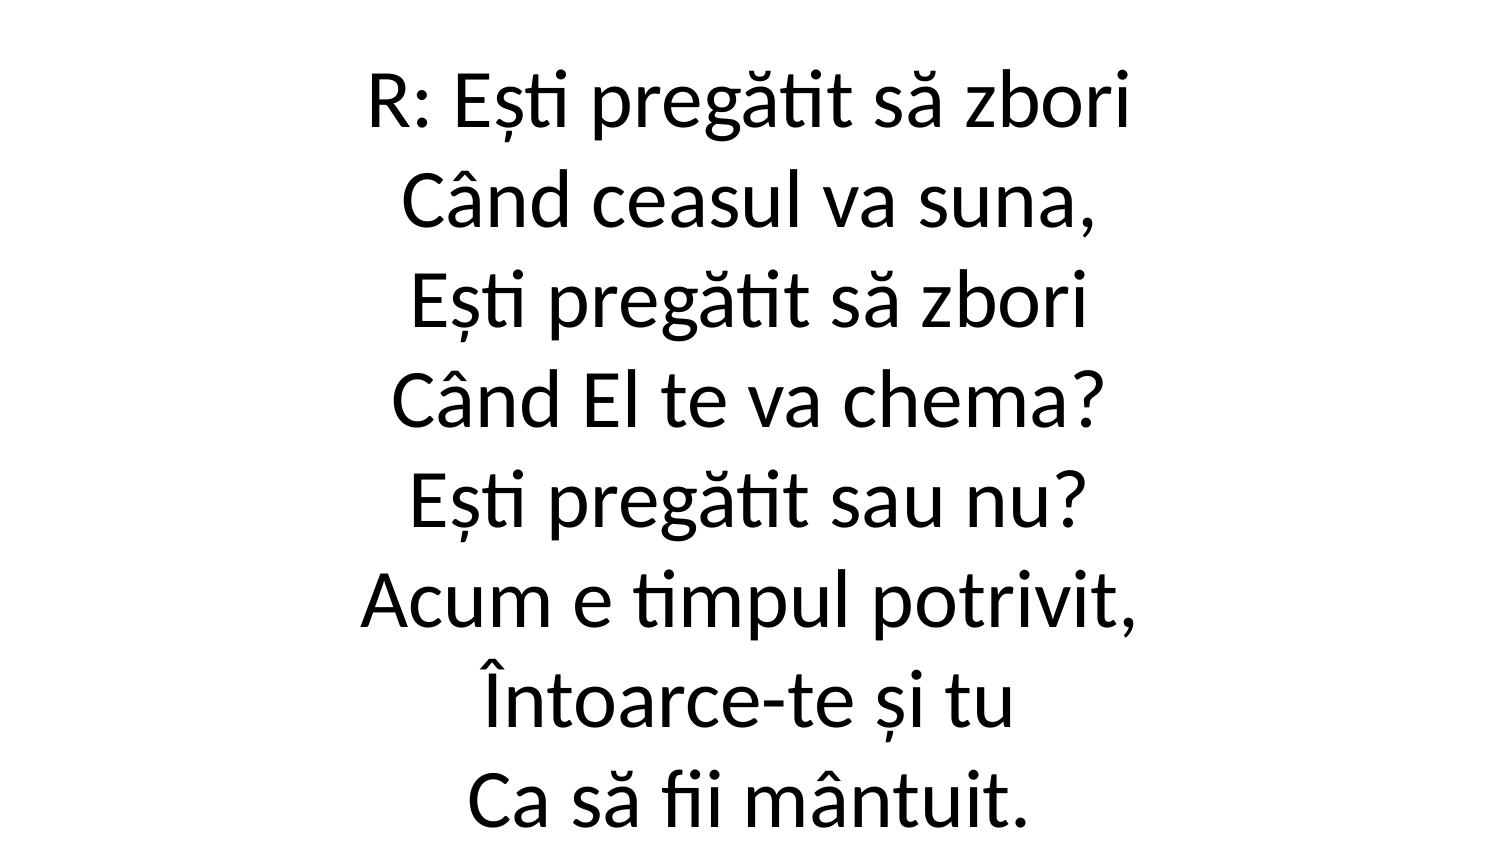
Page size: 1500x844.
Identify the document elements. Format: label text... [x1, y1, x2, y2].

text_box R: Ești pregătit să zbori Când ceasul va suna, Ești pregătit să zbori Când El te va chema? Ești pregătit sau nu? Acum e timpul potrivit, Întoarce-te și tu Ca să fii mântuit. [345, 0, 1155, 844]
